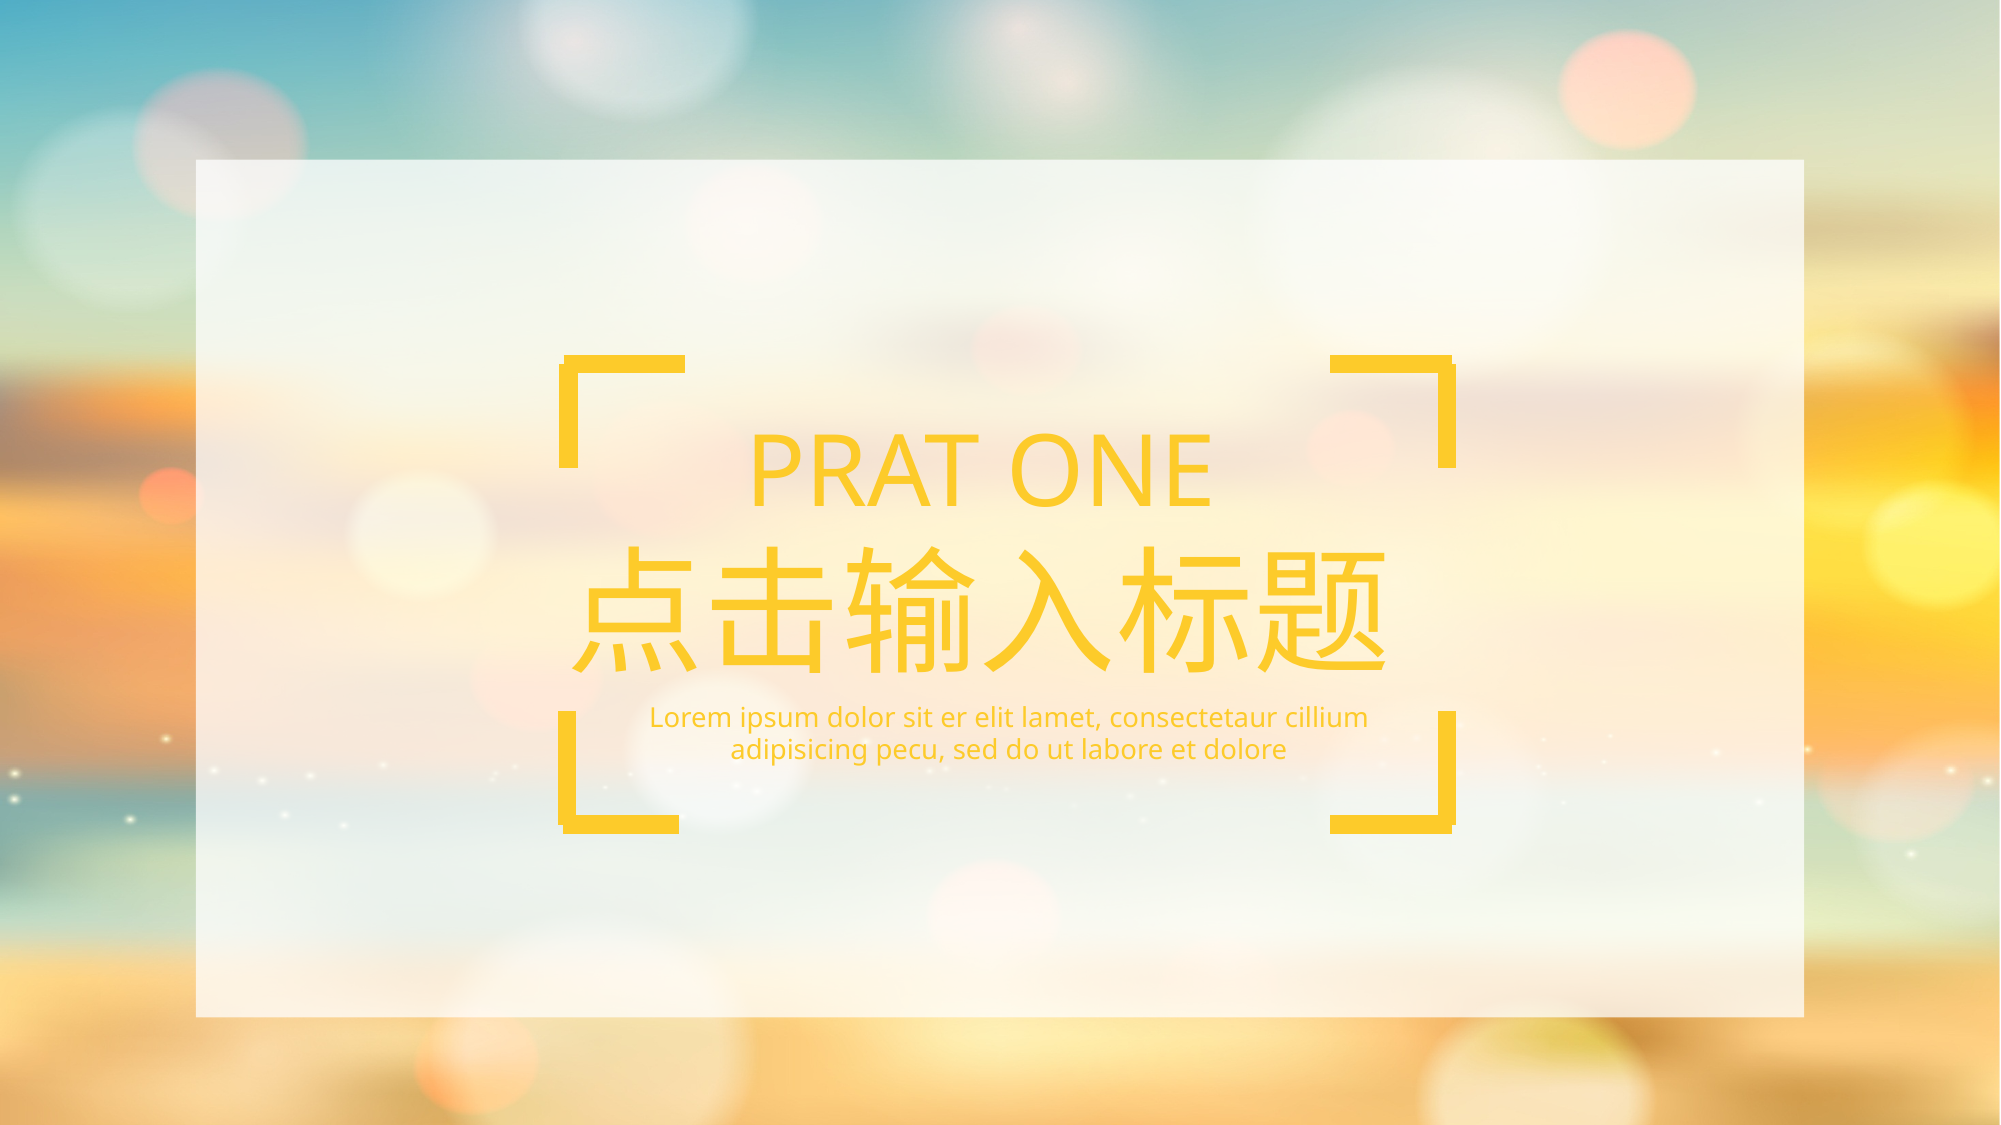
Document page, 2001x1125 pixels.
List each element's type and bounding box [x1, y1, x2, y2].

picture [0, 0, 2000, 1125]
text_box [562, 363, 1452, 825]
